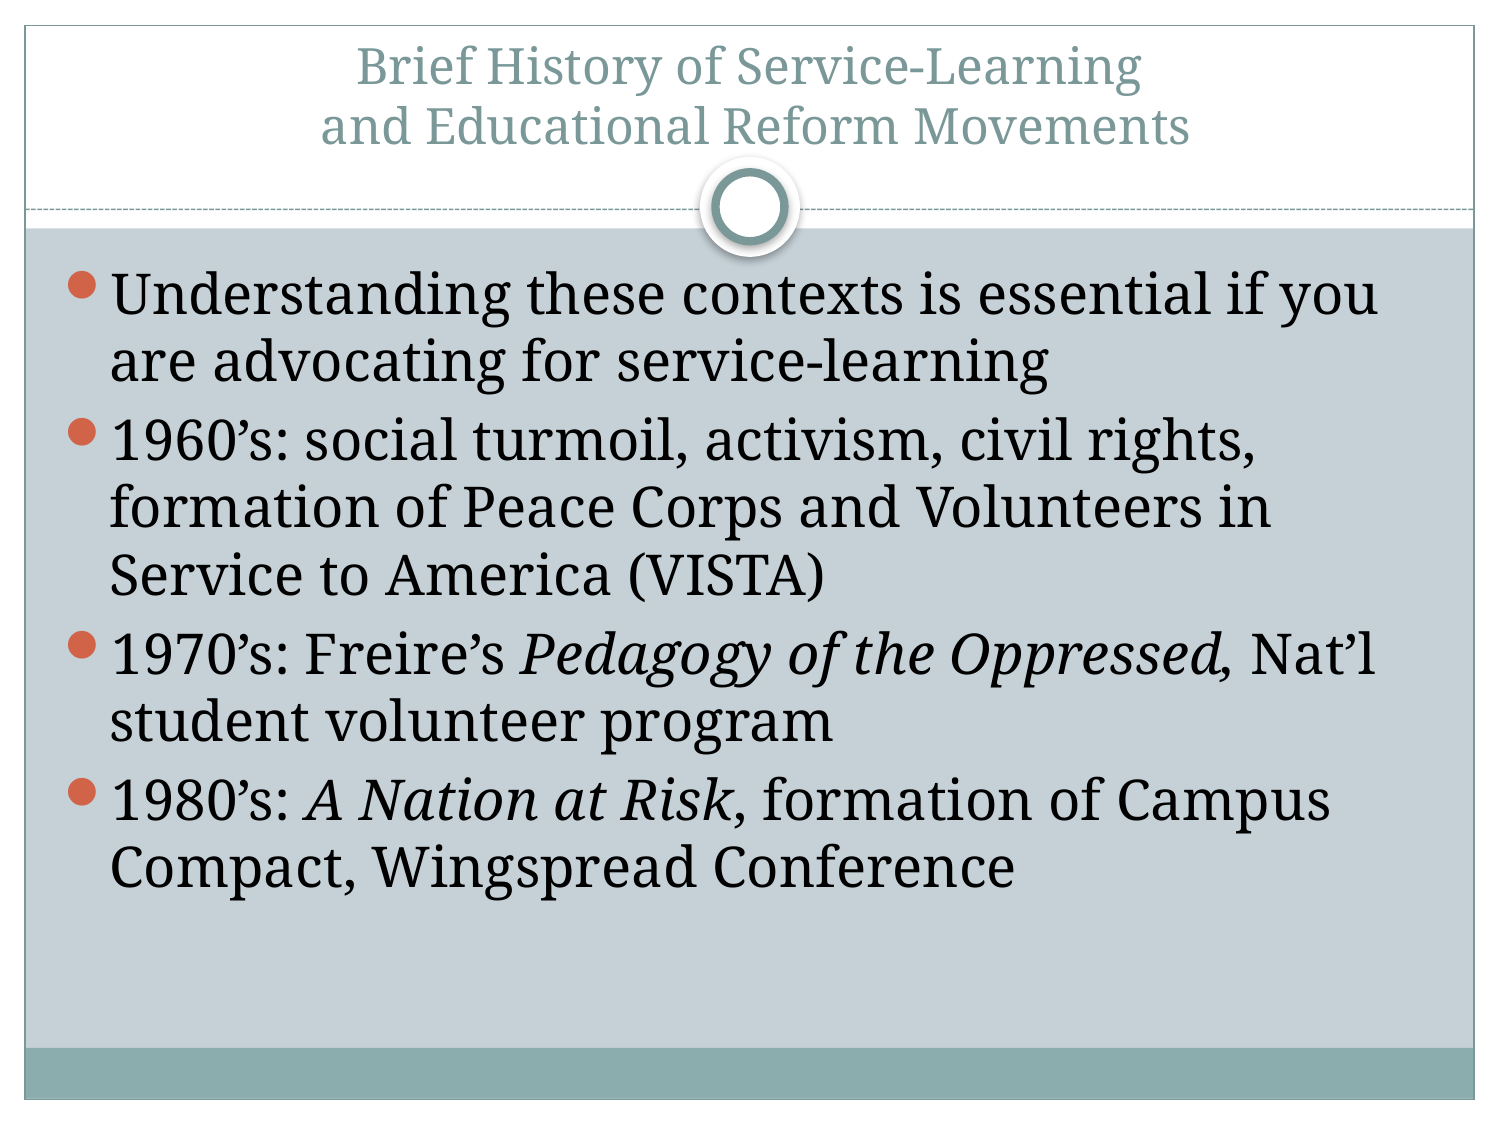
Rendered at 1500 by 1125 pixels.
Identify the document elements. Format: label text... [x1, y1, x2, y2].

title Brief History of Service-Learning and Educational Reform Movements [49, 37, 1450, 162]
list Understanding these contexts is essential if you are advocating for service-learning 1960’s: social turmoil, activism, civil rights, formation of Peace Corps and Volunteers in Service to America (VISTA) 1970’s: Freire’s Pedagogy of the Oppressed, Nat’l student volunteer program 1980’s: A Nation at Risk, formation of Campus Compact, Wingspread Conference [49, 250, 1445, 1001]
